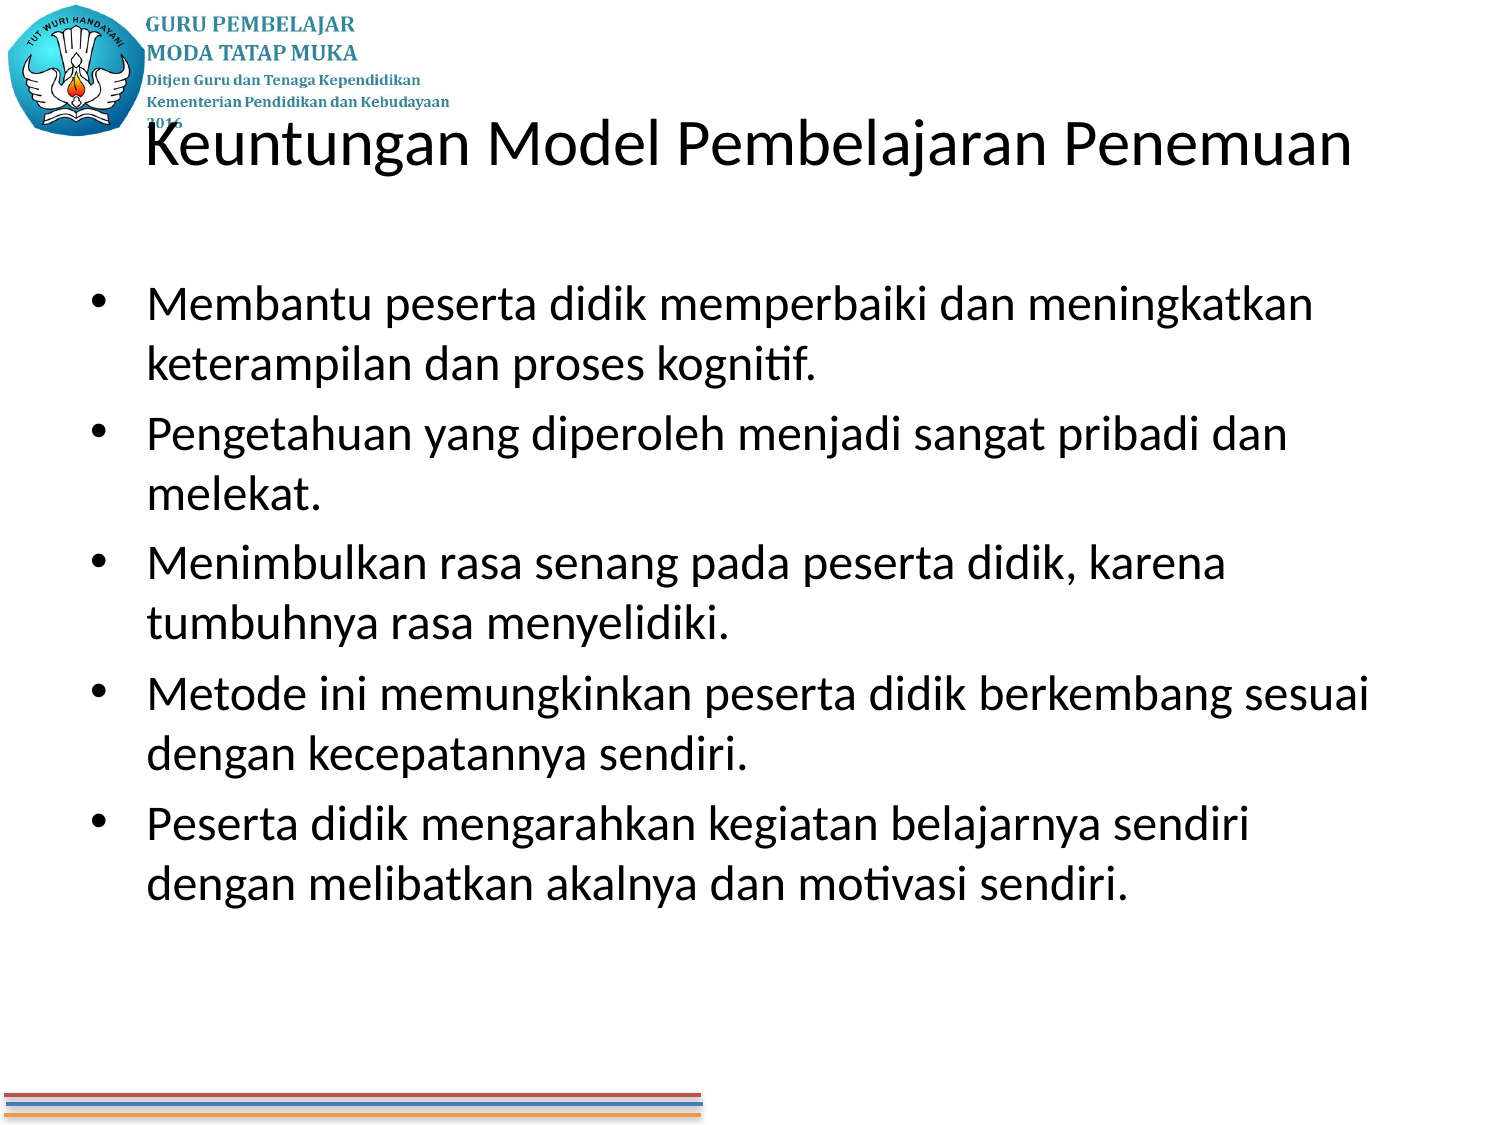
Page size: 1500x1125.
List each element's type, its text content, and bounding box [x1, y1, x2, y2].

list Membantu peserta didik memperbaiki dan meningkatkan keterampilan dan proses kognitif. Pengetahuan yang diperoleh menjadi sangat pribadi dan melekat. Menimbulkan rasa senang pada peserta didik, karena tumbuhnya rasa menyelidiki. Metode ini memungkinkan peserta didik berkembang sesuai dengan kecepatannya sendiri. Peserta didik mengarahkan kegiatan belajarnya sendiri dengan melibatkan akalnya dan motivasi sendiri. [75, 262, 1425, 1005]
title Keuntungan Model Pembelajaran Penemuan [75, 45, 1425, 233]
picture [4, 0, 455, 139]
